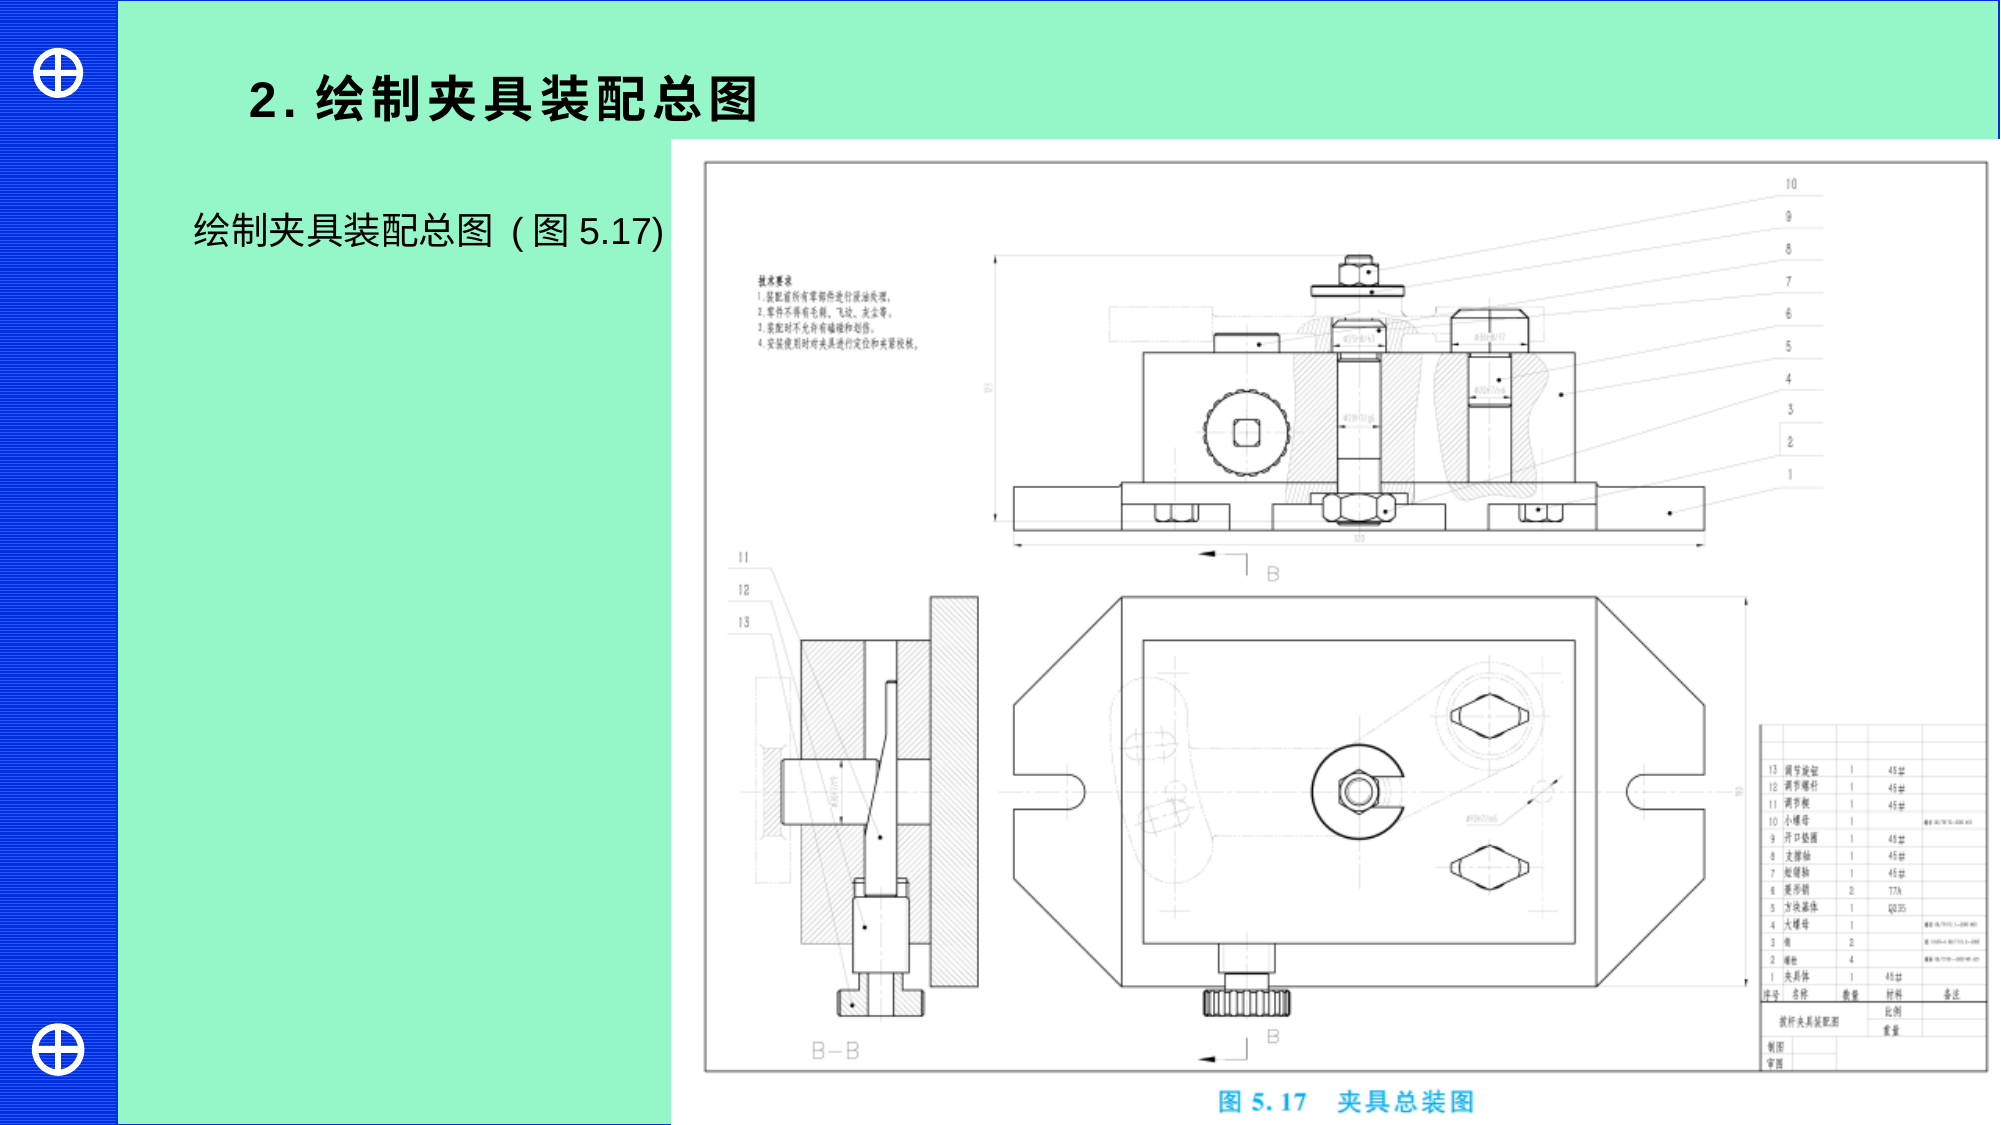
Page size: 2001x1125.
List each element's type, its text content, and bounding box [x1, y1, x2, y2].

picture [671, 139, 2000, 1125]
text_box 绘制夹具装配总图 (图5.17)。 [178, 199, 671, 260]
text_box 2.绘制夹具装配总图 [126, 18, 1414, 140]
